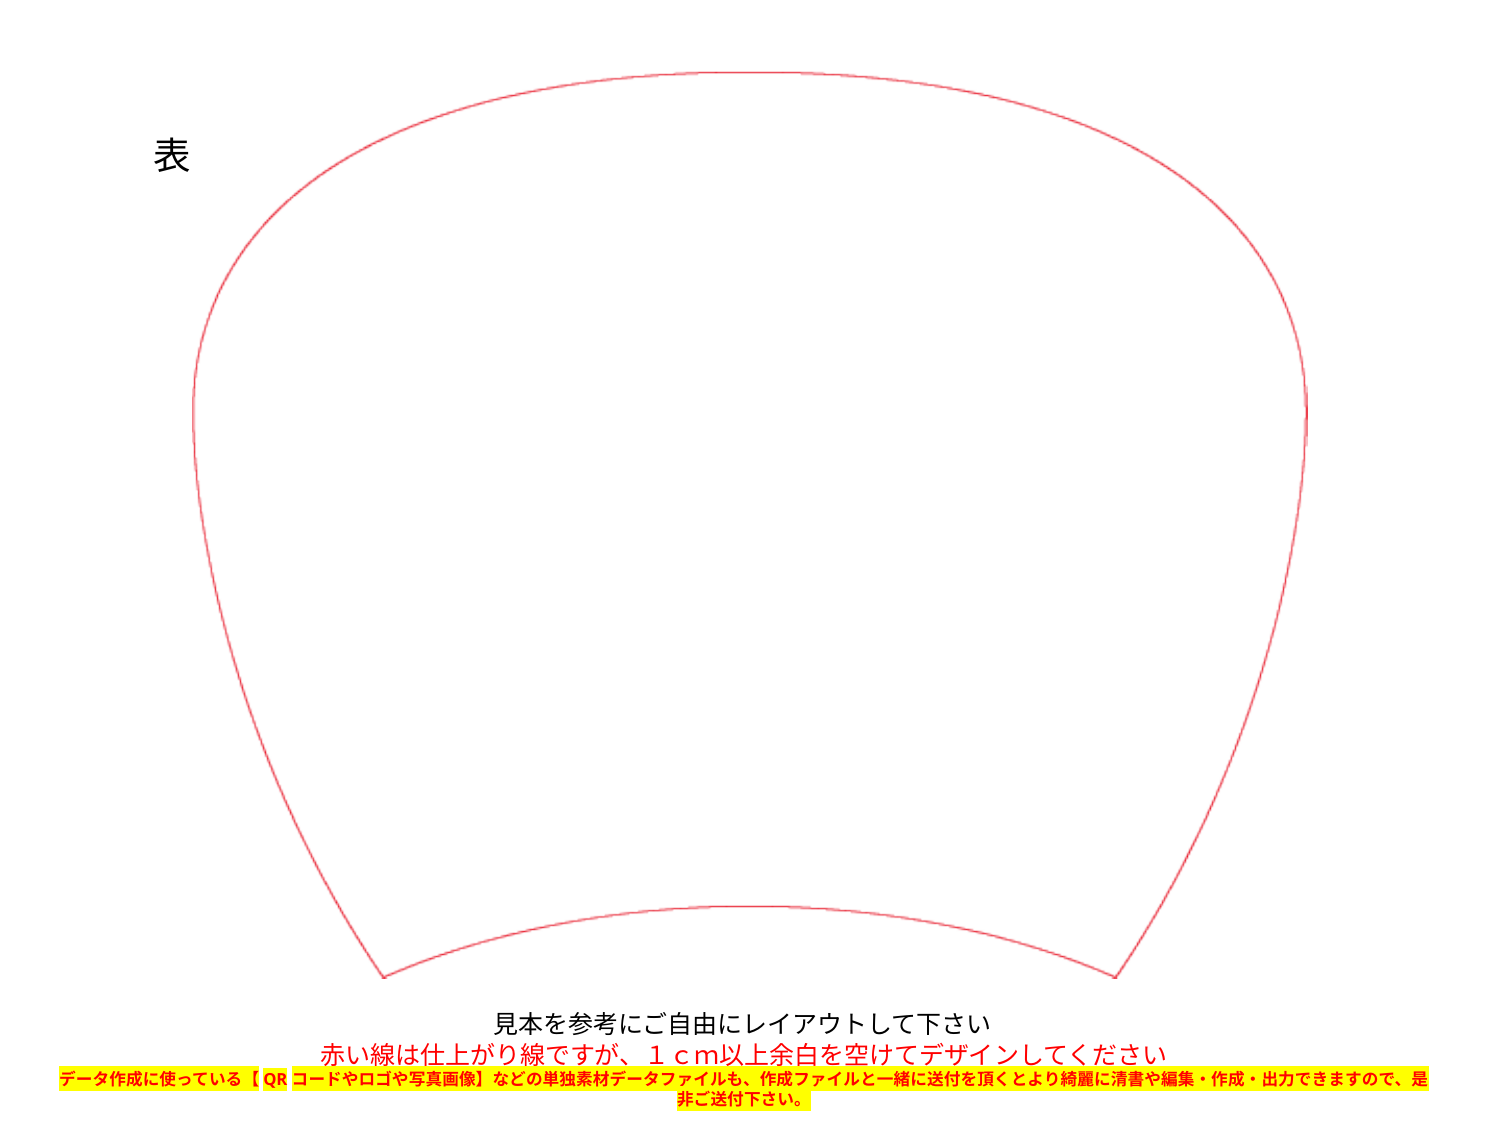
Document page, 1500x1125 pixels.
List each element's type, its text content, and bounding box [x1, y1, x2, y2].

text_box 表 [138, 124, 185, 185]
picture [192, 70, 1308, 979]
text_box 見本を参考にご自由にレイアウトして下さい [478, 1000, 1022, 1031]
text_box 赤い線は仕上がり線ですが、１ｃｍ以上余白を空けてデザインしてください データ作成に使っている【QRコードやロゴや写真画像】などの単独素材データファイルも、作成ファイルと一緒に送付を頂くとより綺麗に清書や編集・作成・出力できますので、是非ご送付下さい。 [41, 1031, 1447, 1125]
